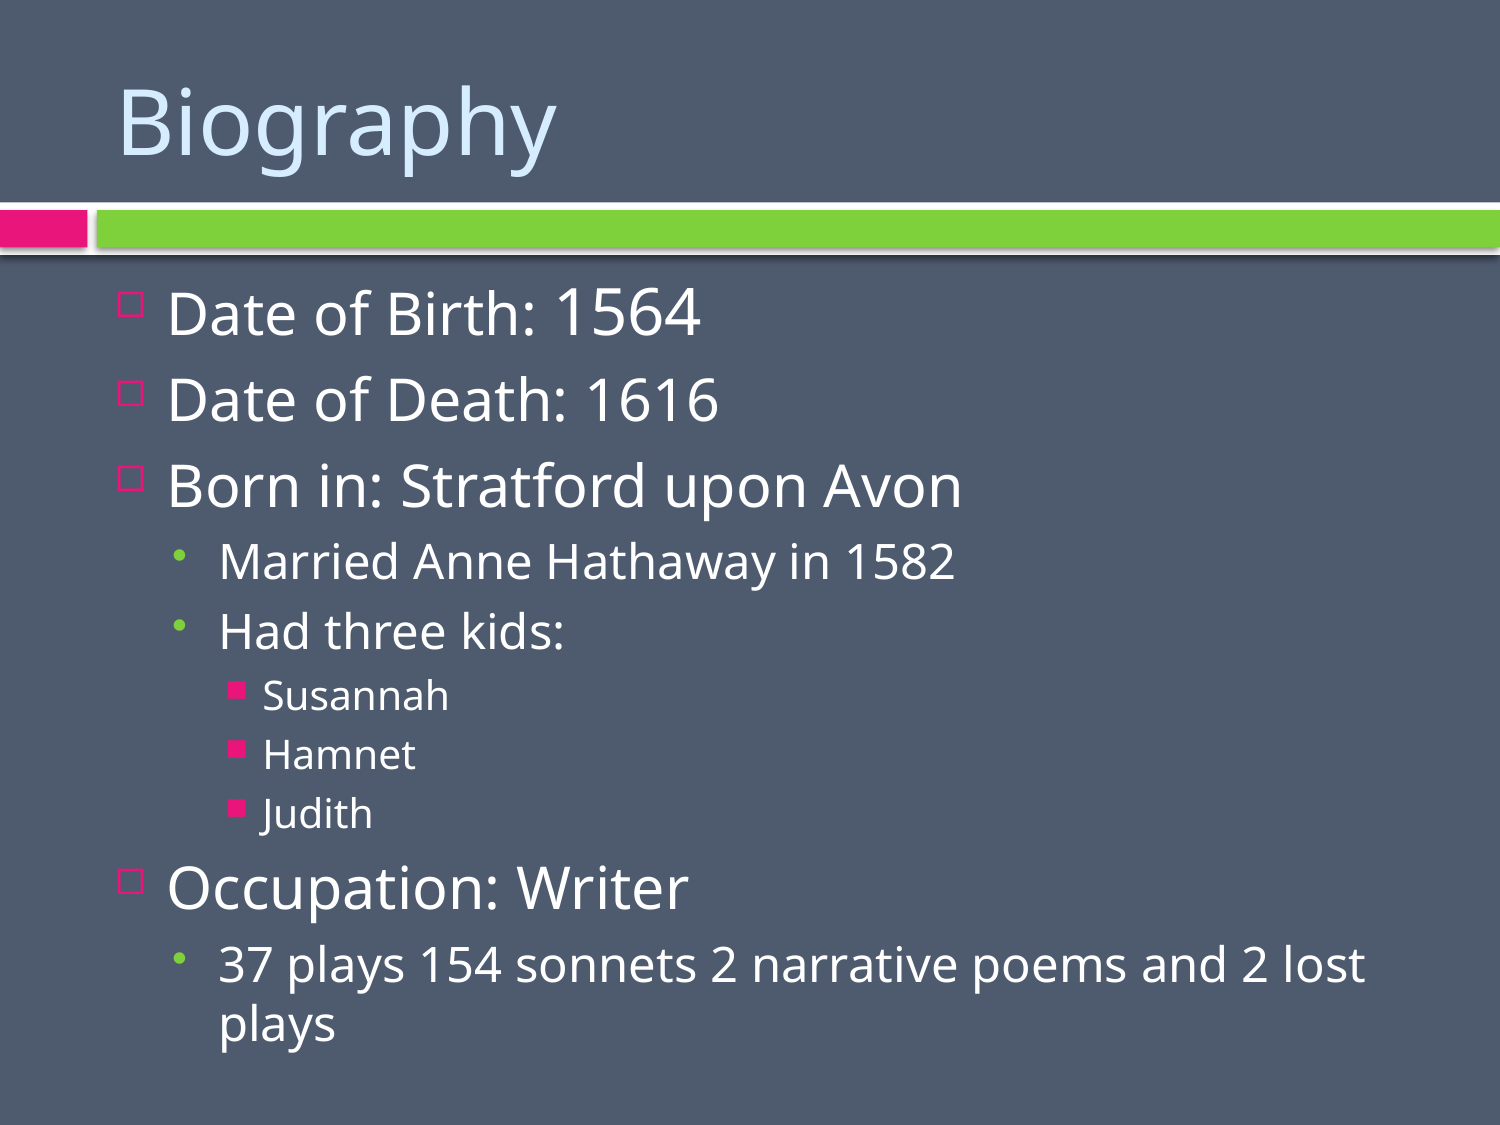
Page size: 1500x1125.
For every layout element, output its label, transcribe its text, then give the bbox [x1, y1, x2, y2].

title Biography [100, 37, 1438, 200]
list Date of Birth: 1564 Date of Death: 1616 Born in: Stratford upon Avon Married Anne Hathaway in 1582 Had three kids: Susannah Hamnet Judith Occupation: Writer 37 plays 154 sonnets 2 narrative poems and 2 lost plays [100, 262, 1438, 1063]
